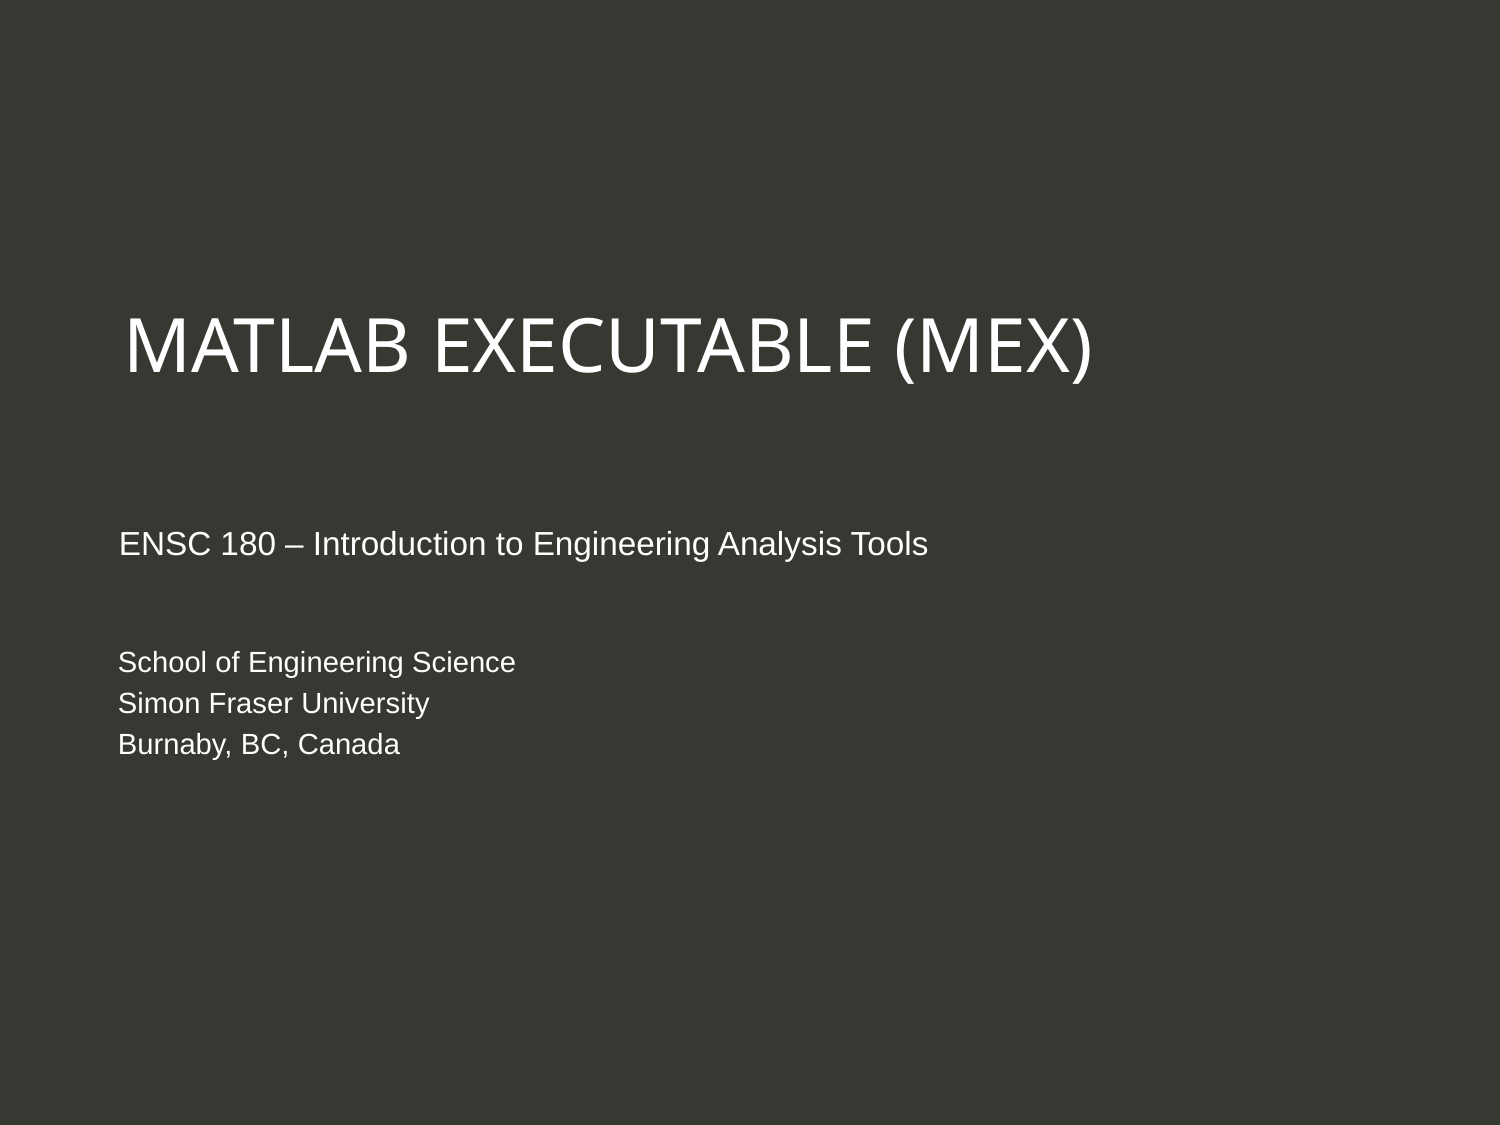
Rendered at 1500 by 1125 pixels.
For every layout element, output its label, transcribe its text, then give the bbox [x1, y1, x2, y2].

title MATLAB EXECUTABLE (MEX) [108, 290, 1446, 391]
subtitle ENSC 180 – Introduction to Engineering Analysis Tools [103, 515, 1429, 591]
